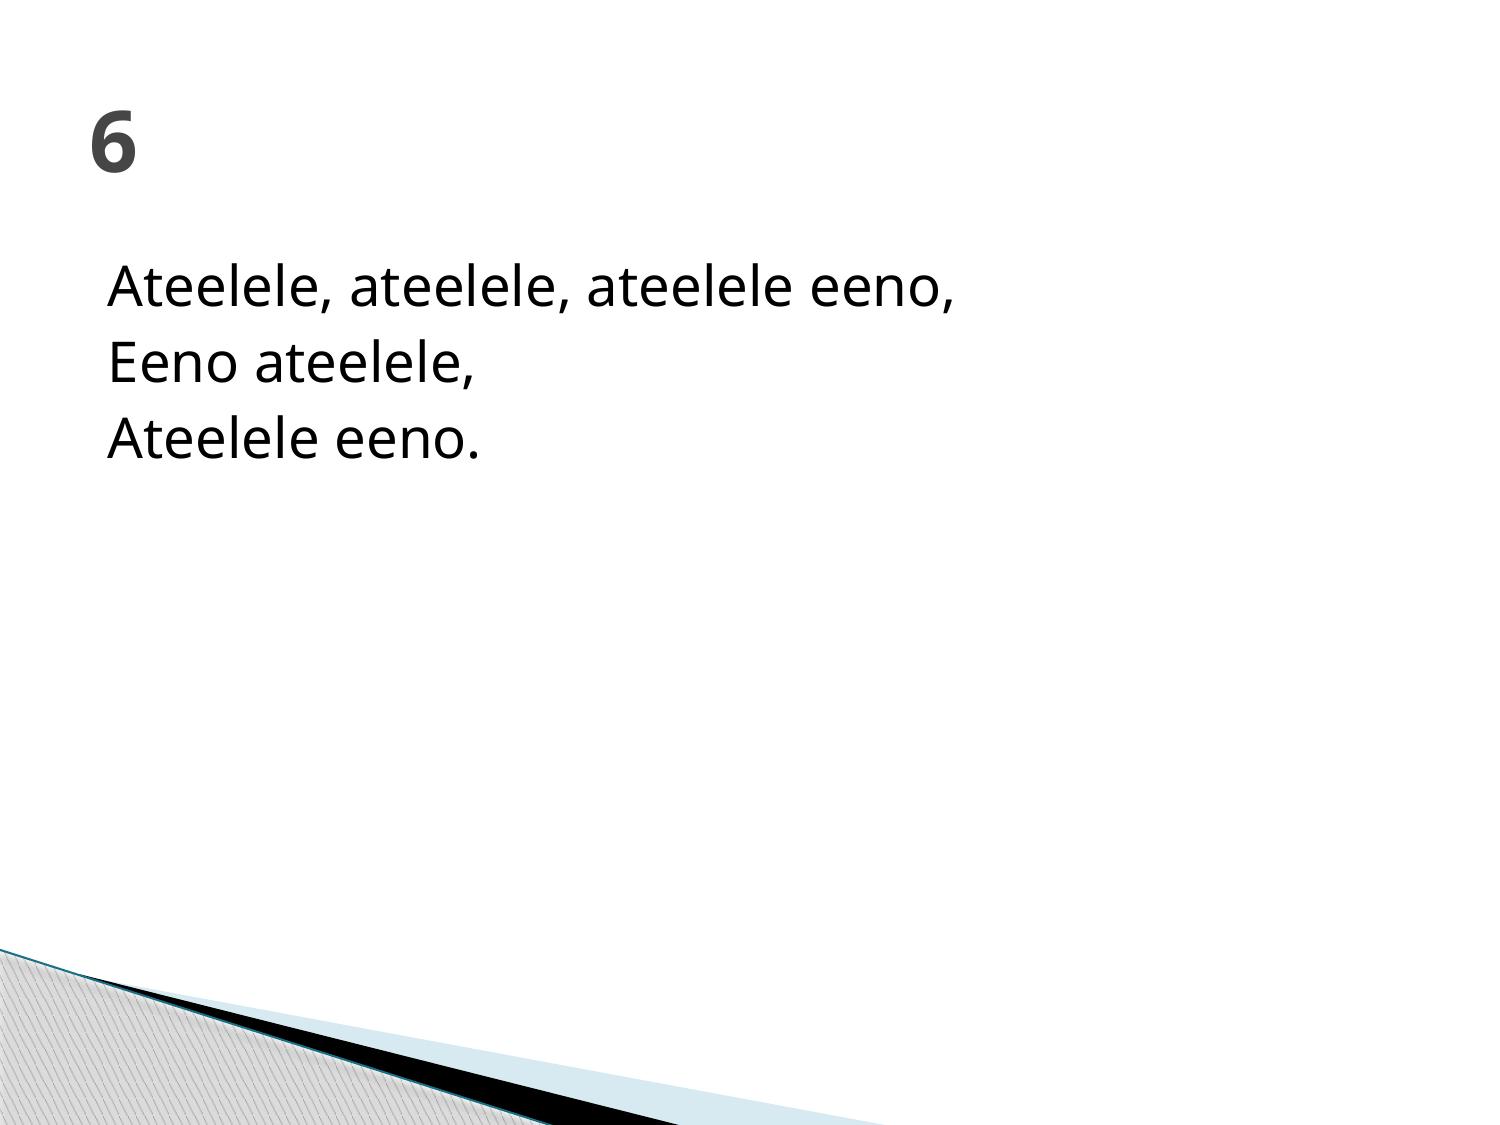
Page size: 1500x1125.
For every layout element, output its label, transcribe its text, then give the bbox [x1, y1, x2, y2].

list Ateelele, ateelele, ateelele eeno, Eeno ateelele, Ateelele eeno. [75, 243, 1425, 986]
title 6 [75, 45, 1425, 233]
